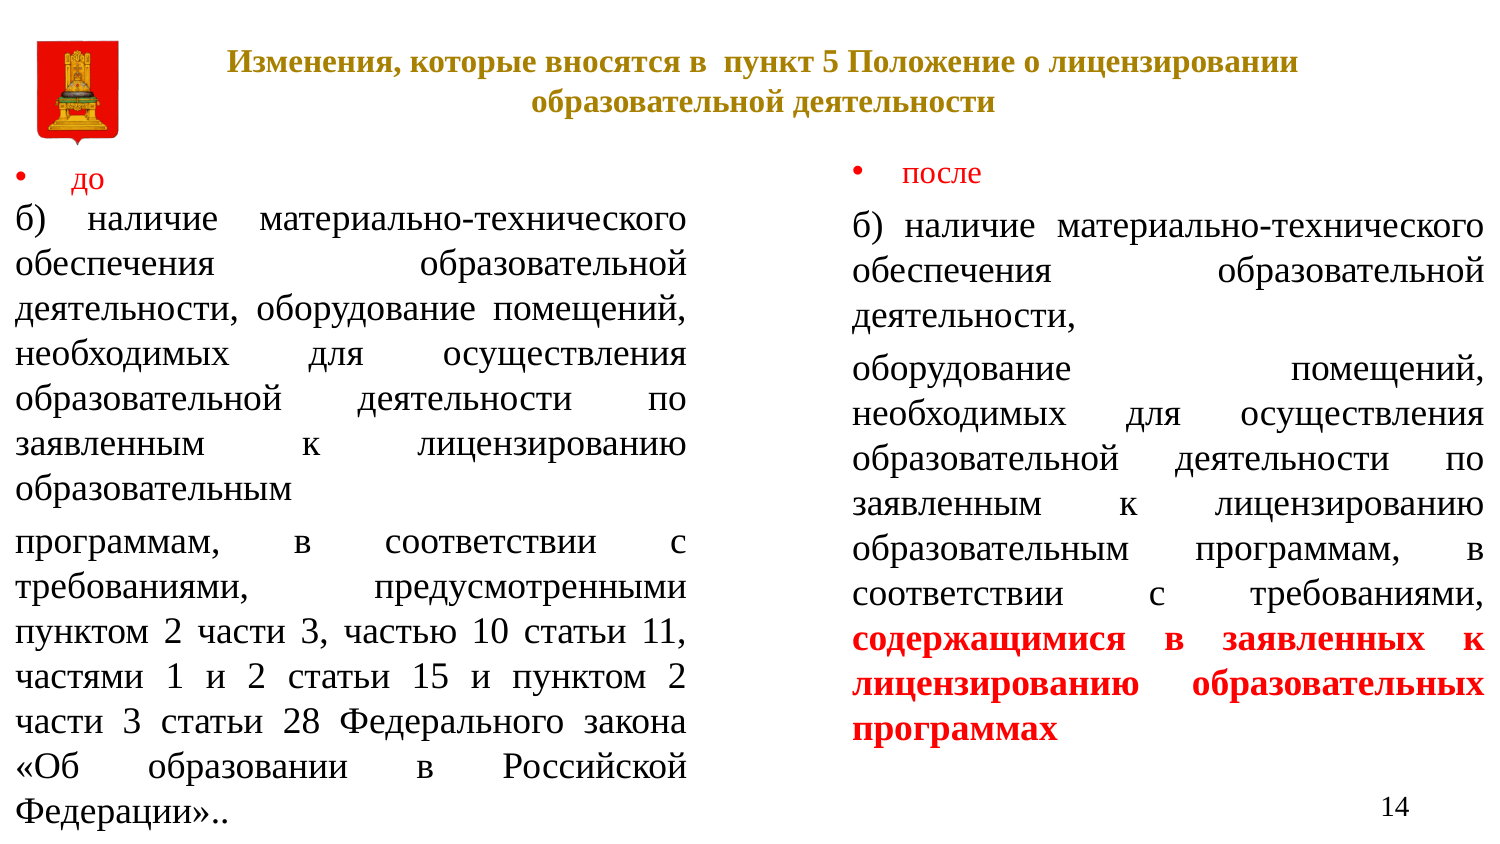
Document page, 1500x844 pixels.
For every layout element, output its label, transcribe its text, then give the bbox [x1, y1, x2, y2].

slide_number 14 [1074, 782, 1425, 827]
list б) наличие материально-технического обеспечения образовательной деятельности, оборудование помещений, необходимых для осуществления образовательной деятельности по заявленным к лицензированию образовательным программам, в соответствии с требованиями, содержащимися в заявленных к лицензированию образовательных программах [836, 192, 1500, 740]
list до [0, 148, 663, 185]
picture [34, 34, 125, 151]
text_box Изменения, которые вносятся в пункт 5 Положение о лицензировании образовательной деятельности [129, 43, 1404, 115]
list б) наличие материально-технического обеспечения образовательной деятельности, оборудование помещений, необходимых для осуществления образовательной деятельности по заявленным к лицензированию образовательным программам, в соответствии с требованиями, предусмотренными пунктом 2 части 3, частью 10 статьи 11, частями 1 и 2 статьи 15 и пунктом 2 части 3 статьи 28 Федерального закона «Об образовании в Российской Федерации».. [0, 185, 703, 732]
list после [836, 142, 1500, 192]
